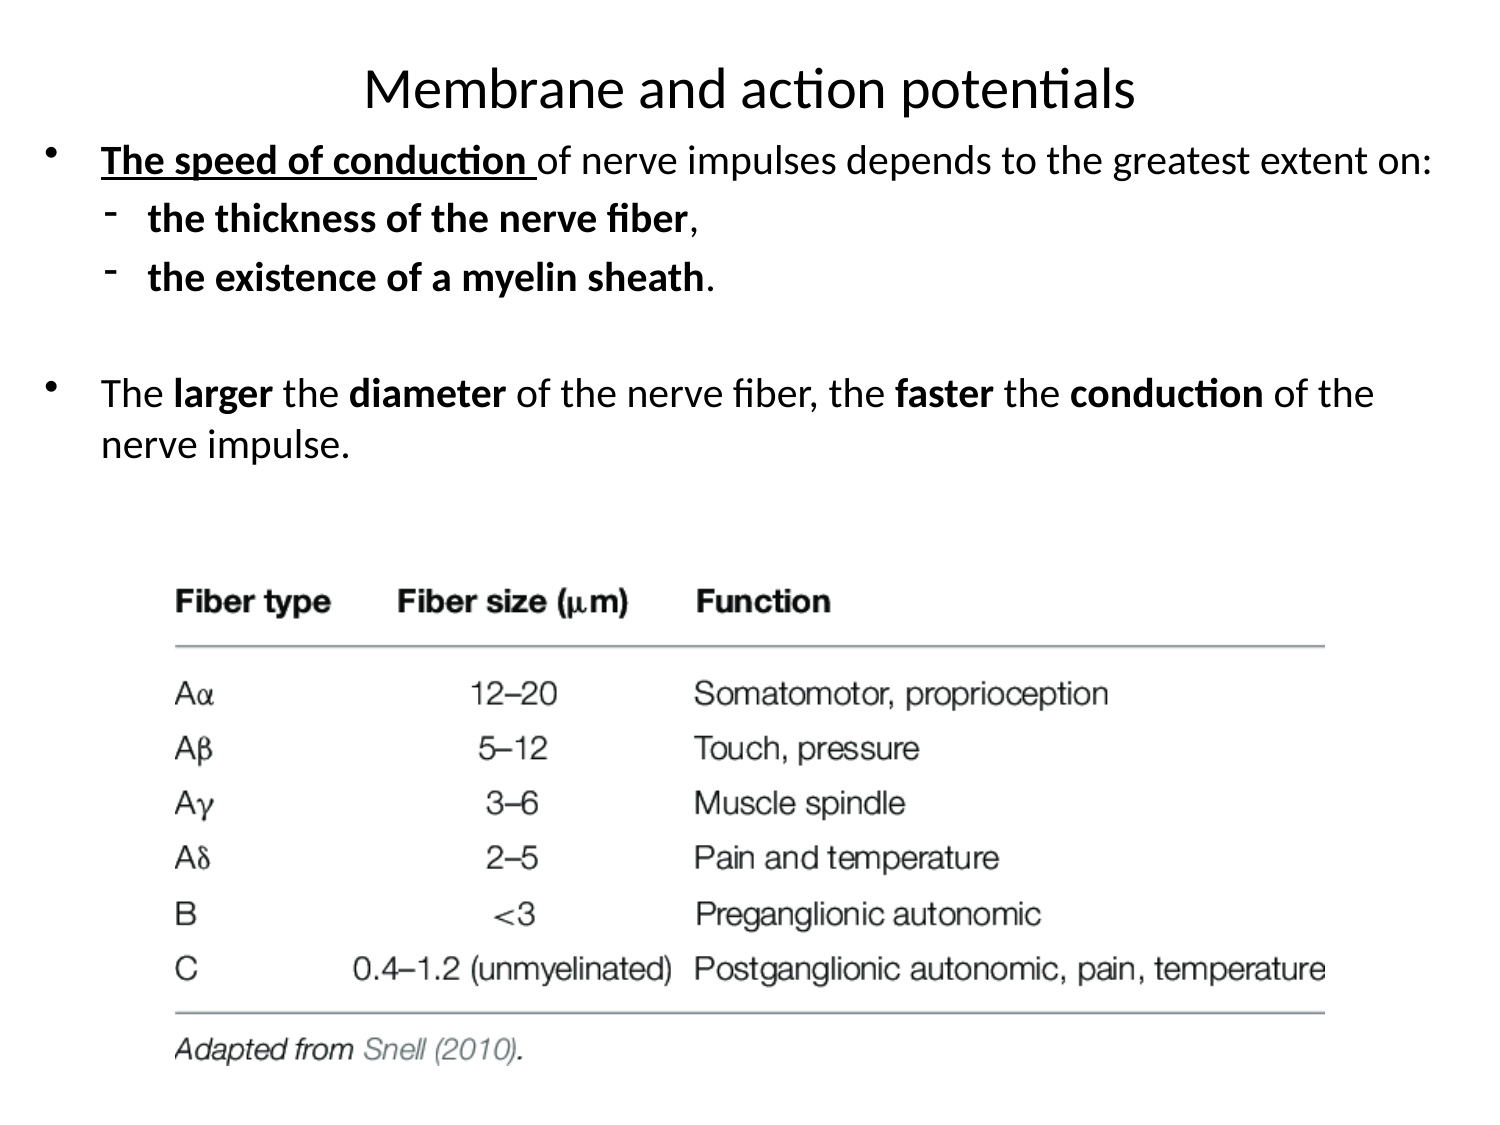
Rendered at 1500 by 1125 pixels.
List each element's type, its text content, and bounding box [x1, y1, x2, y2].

list The speed of conduction of nerve impulses depends to the greatest extent on: the thickness of the nerve fiber, the existence of a myelin sheath. The larger the diameter of the nerve fiber, the faster the conduction of the nerve impulse. [29, 125, 1471, 1107]
picture [175, 585, 1325, 1067]
title Membrane and action potentials [74, 44, 1426, 126]
